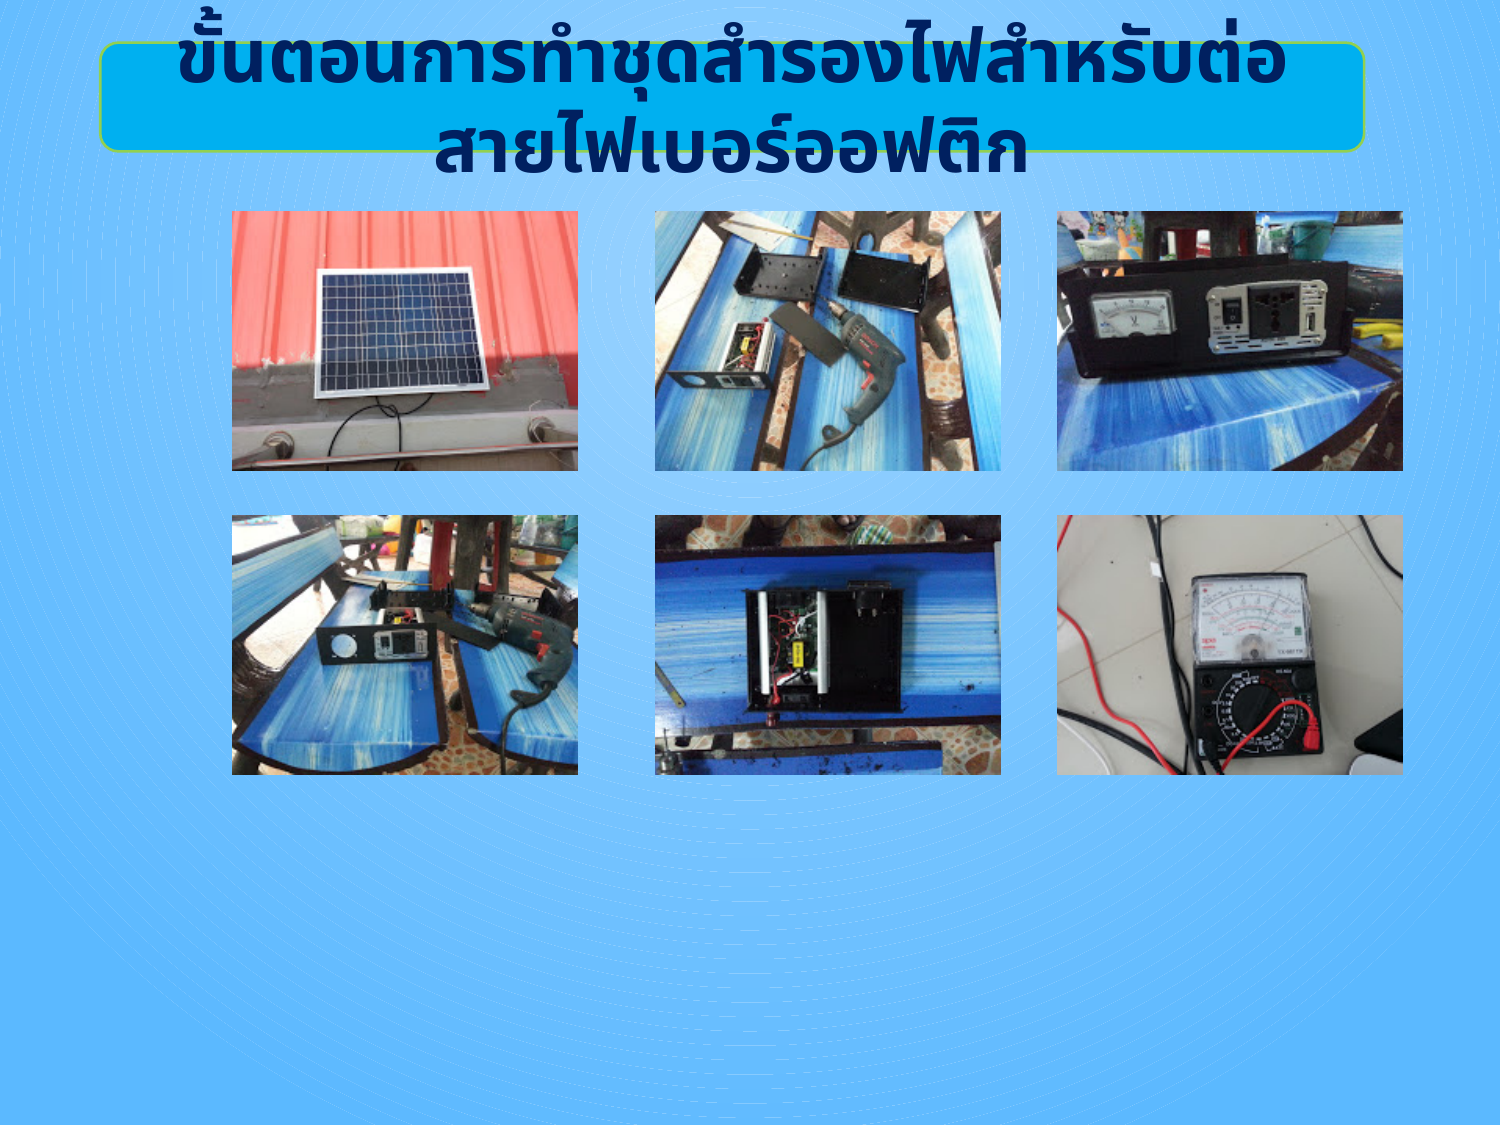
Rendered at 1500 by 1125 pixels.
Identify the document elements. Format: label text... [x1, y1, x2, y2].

picture [655, 211, 1002, 471]
list [187, 153, 1238, 690]
picture [232, 211, 579, 471]
picture [1056, 211, 1403, 471]
picture [655, 514, 1002, 775]
picture [232, 514, 579, 775]
picture [1056, 514, 1403, 775]
text_box ขั้นตอนการทำชุดสำรองไฟสำหรับต่อสายไฟเบอร์ออฟติก [98, 41, 1366, 153]
